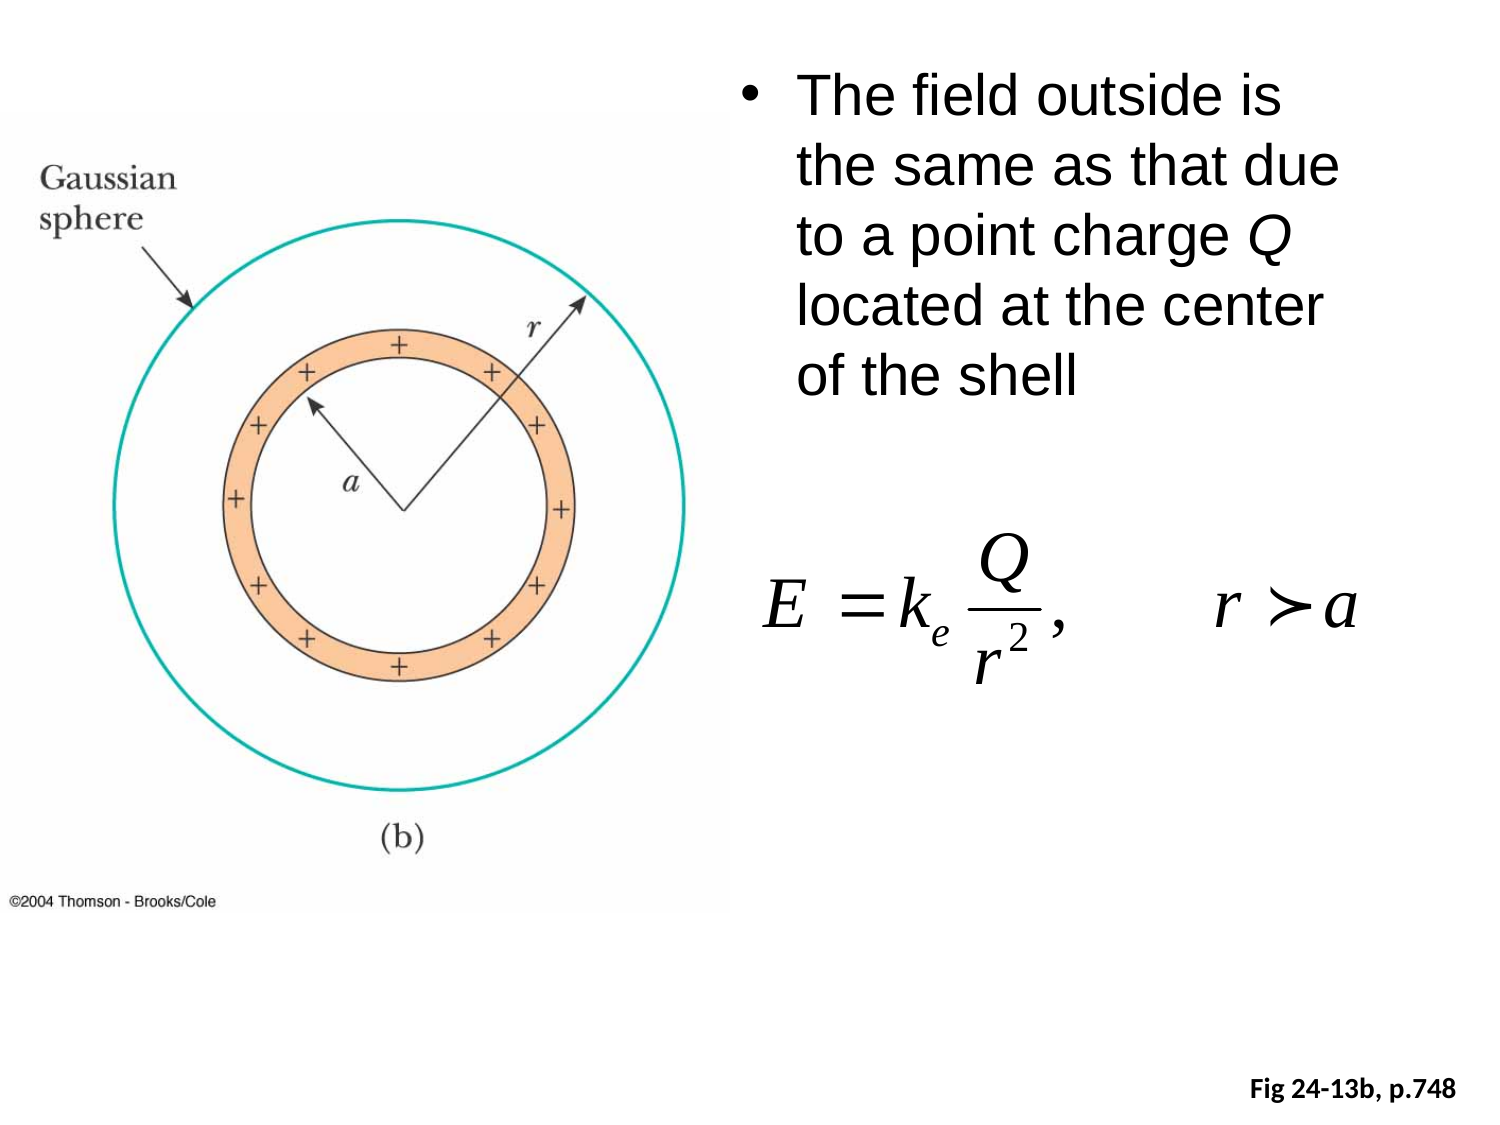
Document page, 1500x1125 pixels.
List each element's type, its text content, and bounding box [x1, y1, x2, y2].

text_box [0, 112, 730, 913]
text_box Fig 24-13b, p.748 [1235, 1062, 1472, 1113]
list The field outside is the same as that due to a point charge Q located at the center of the shell [724, 50, 1388, 725]
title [749, 512, 1374, 701]
